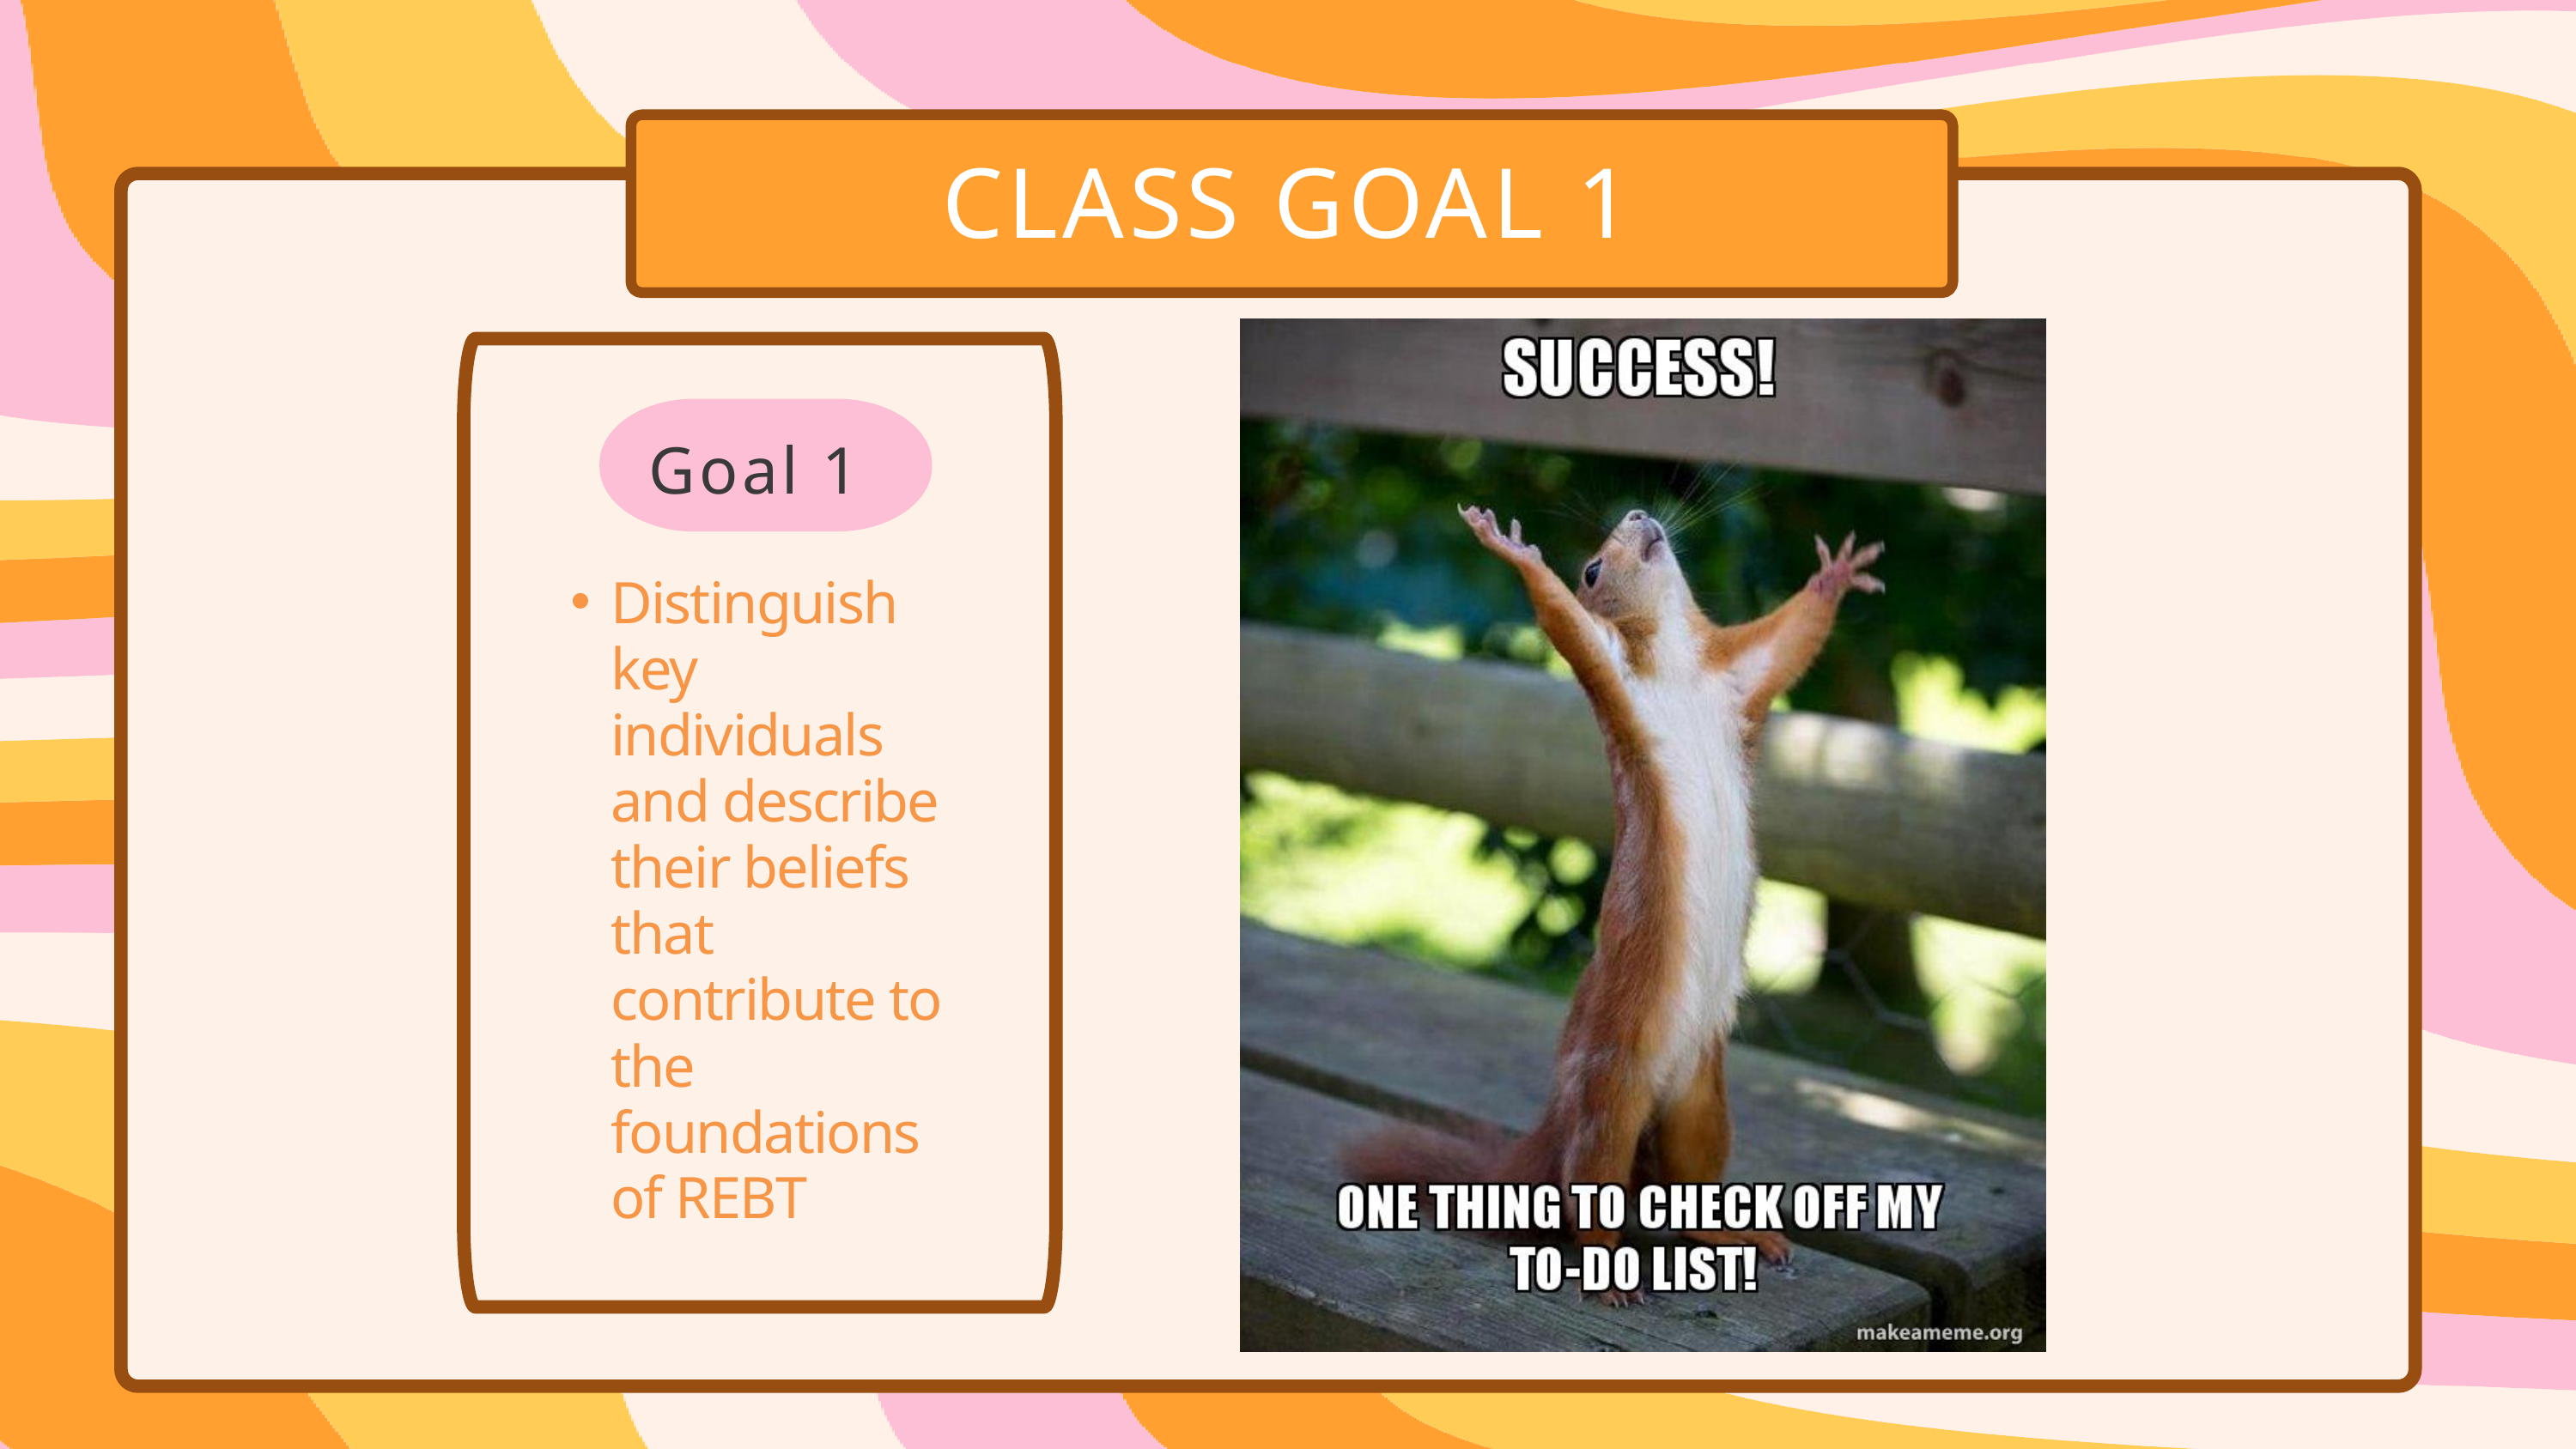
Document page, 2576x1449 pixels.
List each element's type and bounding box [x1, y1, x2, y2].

picture [1240, 318, 2046, 1352]
text_box [463, 338, 1056, 1307]
text_box [0, 0, 2576, 1449]
text_box [626, 91, 1953, 316]
text_box [587, 377, 933, 547]
text_box [120, 173, 2415, 1387]
